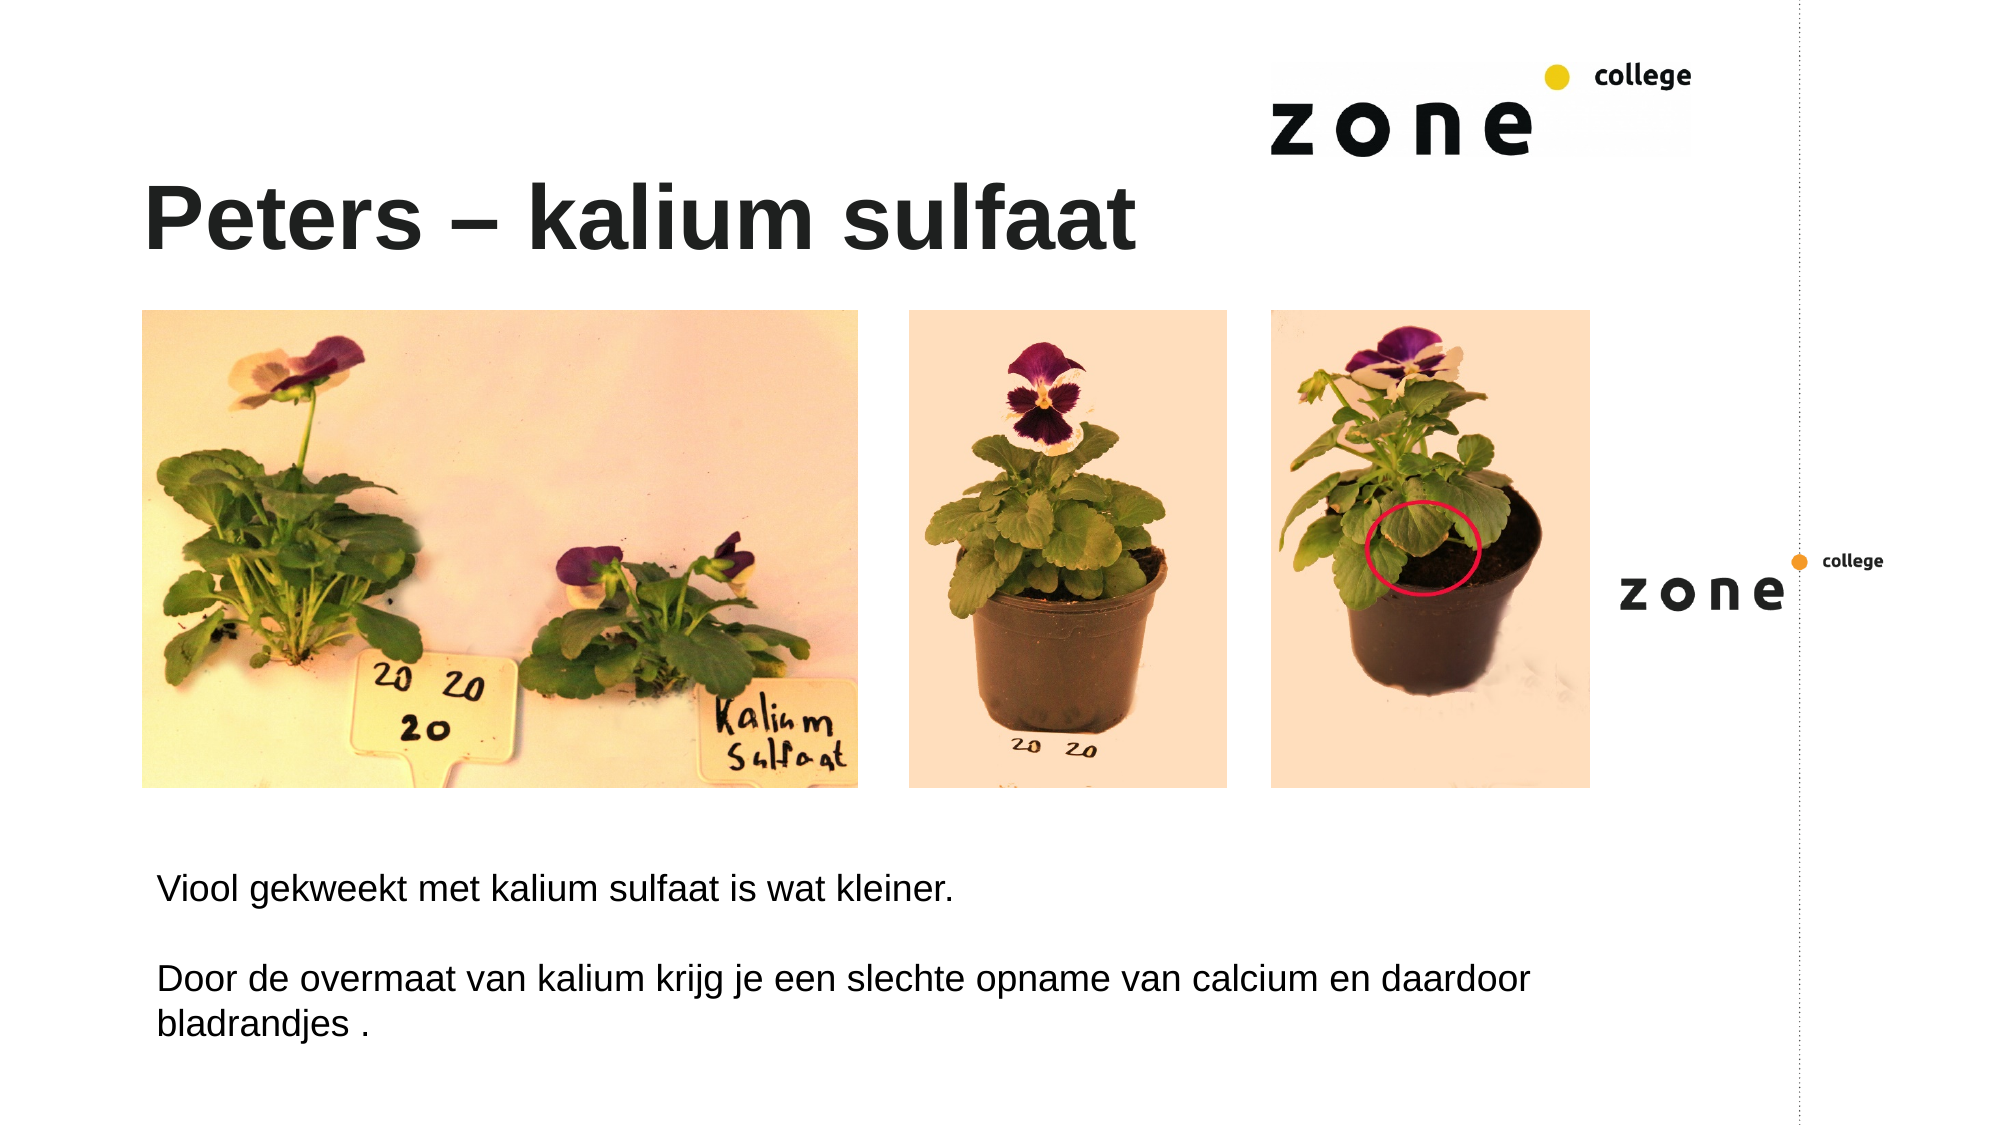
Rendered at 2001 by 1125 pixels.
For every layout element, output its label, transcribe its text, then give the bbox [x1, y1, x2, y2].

picture [1271, 310, 1590, 788]
title Peters – kalium sulfaat [143, 170, 1438, 290]
picture [909, 310, 1227, 788]
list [141, 310, 858, 788]
picture [1271, 0, 2001, 1125]
text_box Viool gekweekt met kalium sulfaat is wat kleiner. Door de overmaat van kalium krijg je een slechte opname van calcium en daardoor bladrandjes . [141, 856, 1607, 1051]
